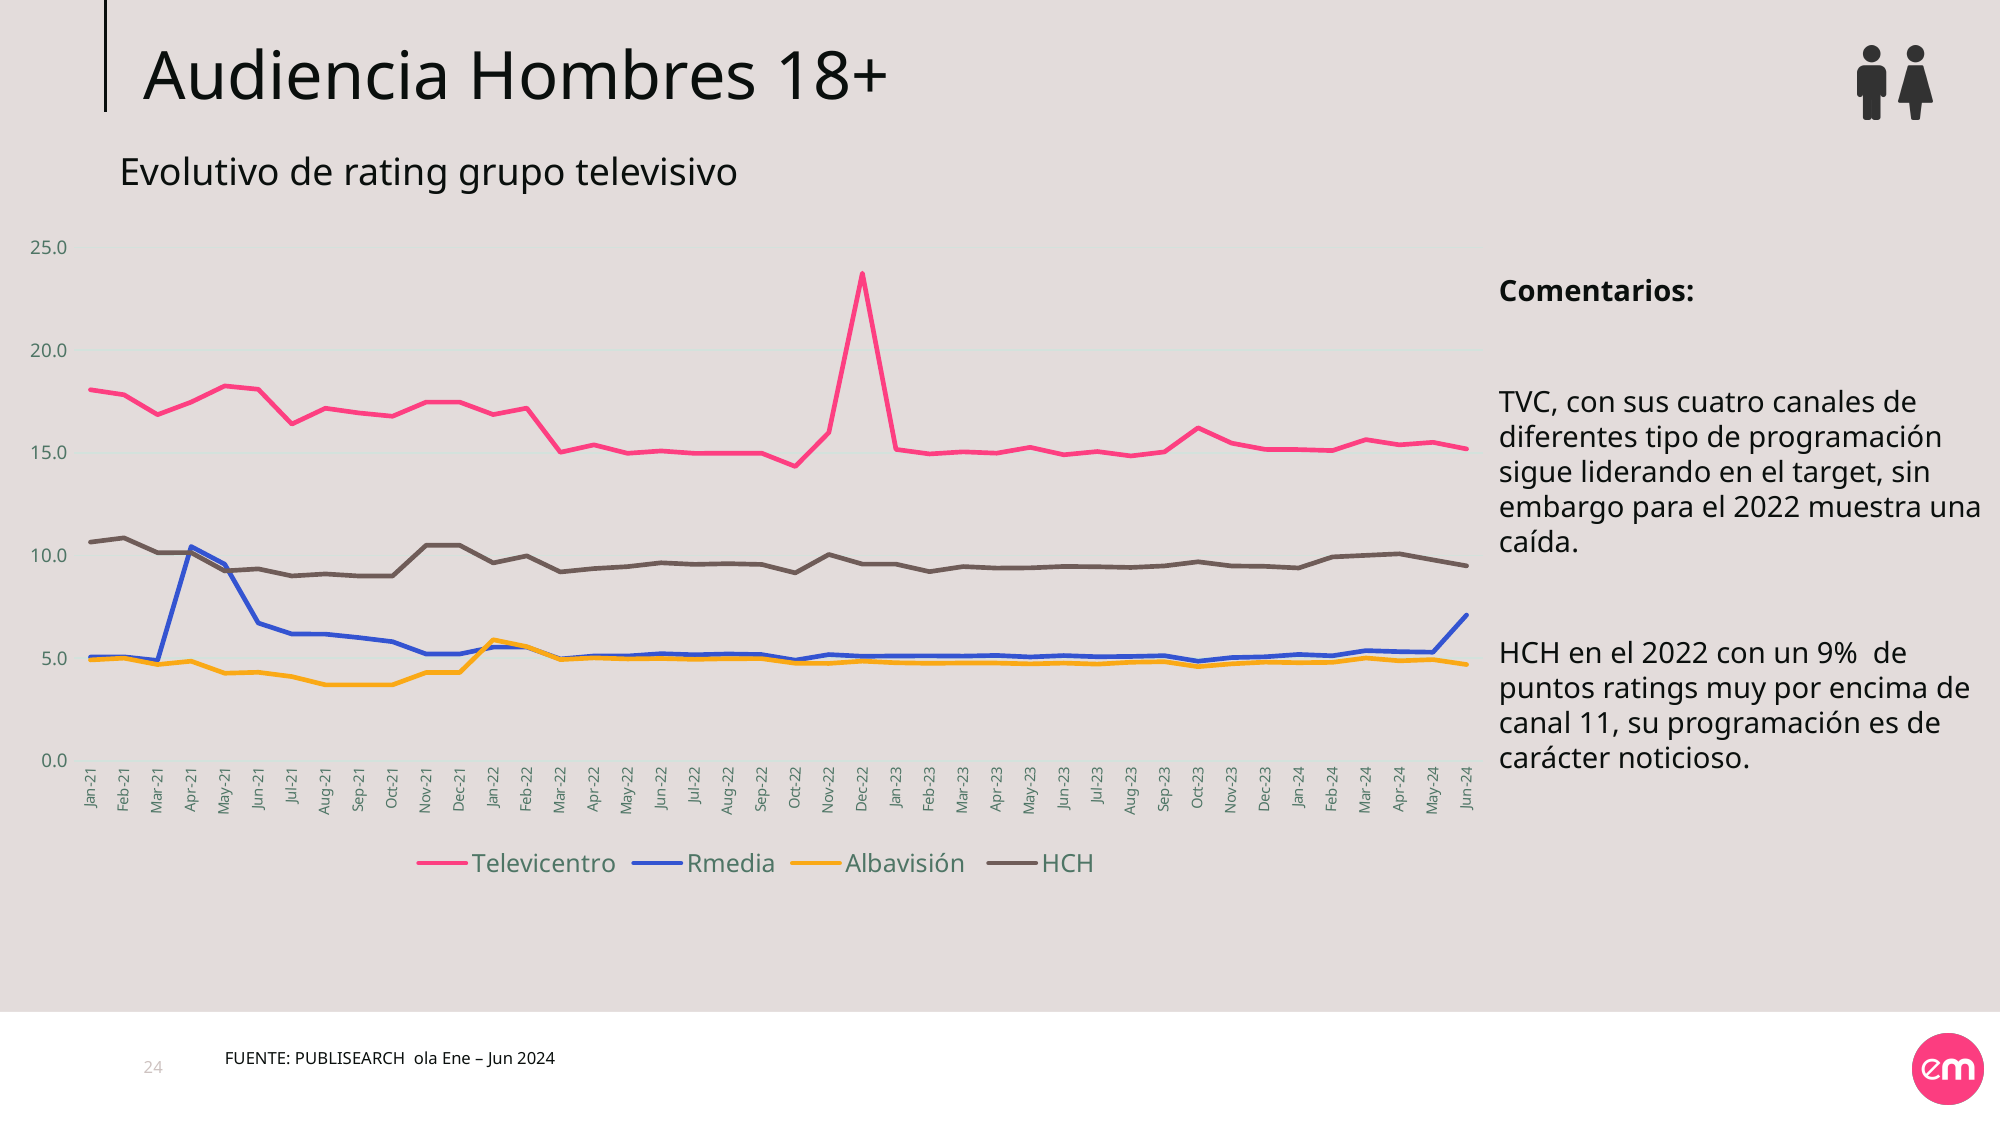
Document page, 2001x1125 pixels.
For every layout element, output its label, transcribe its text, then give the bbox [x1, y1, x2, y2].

footer FUENTE: PUBLISEARCH ola Ene – Jun 2024 [209, 1011, 948, 1124]
text_box Evolutivo de rating grupo televisivo [104, 140, 876, 200]
title Audiencia Hombres 18+ [128, 34, 1895, 214]
chart [0, 220, 1514, 887]
slide_number 24 [128, 1043, 209, 1093]
text_box Comentarios: TVC, con sus cuatro canales de diferentes tipo de programación sigue liderando en el target, sin embargo para el 2022 muestra una caída. HCH en el 2022 con un 9% de puntos ratings muy por encima de canal 11, su programación es de carácter noticioso. [1484, 264, 2000, 905]
picture [1857, 45, 1933, 120]
picture [1912, 1033, 1984, 1105]
